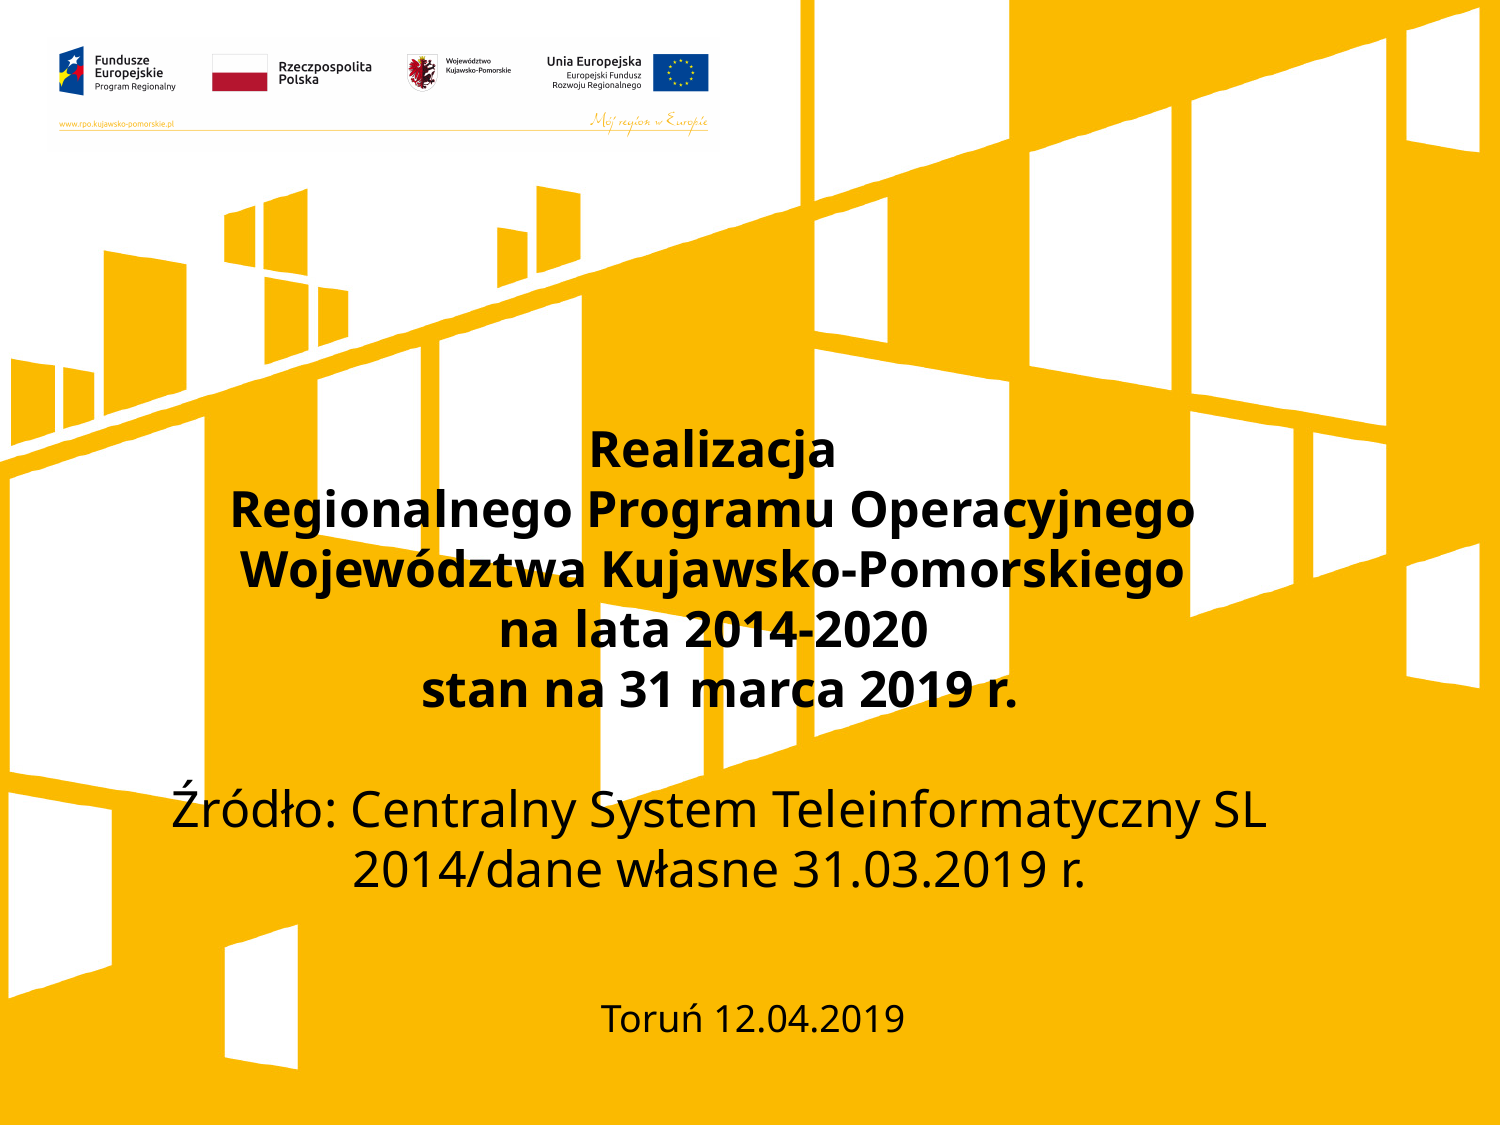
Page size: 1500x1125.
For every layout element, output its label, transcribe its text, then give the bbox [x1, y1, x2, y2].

text_box Realizacja Regionalnego Programu Operacyjnego Województwa Kujawsko-Pomorskiego na lata 2014-2020 stan na 31 marca 2019 r. Źródło: Centralny System Teleinformatyczny SL 2014/dane własne 31.03.2019 r. [86, 410, 1354, 966]
picture [0, 0, 1500, 1125]
text_box Toruń 12.04.2019 [47, 987, 1459, 1048]
